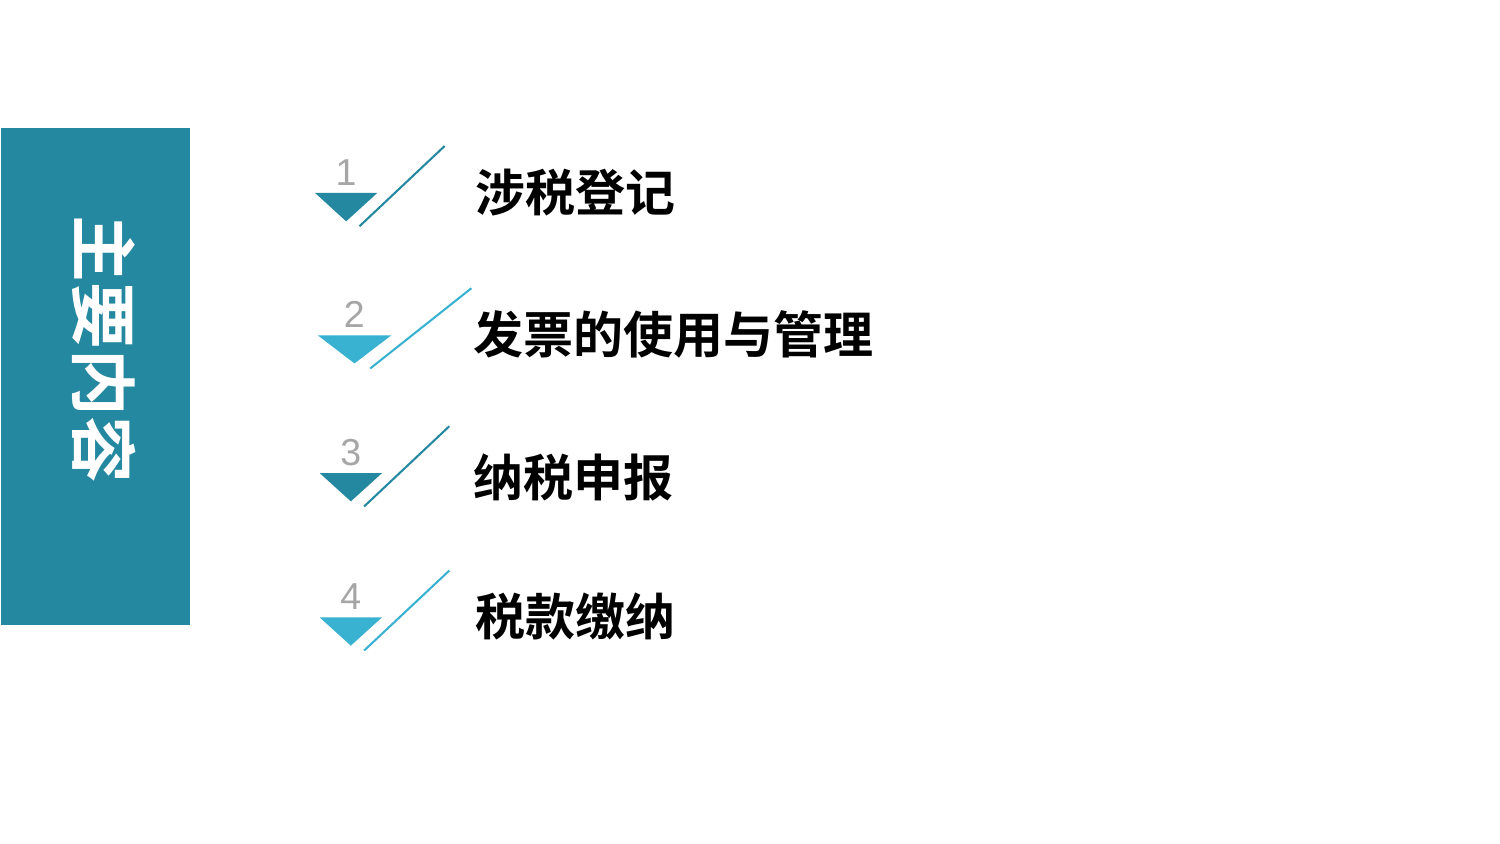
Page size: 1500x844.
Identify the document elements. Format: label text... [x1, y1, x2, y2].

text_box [317, 570, 834, 651]
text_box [312, 145, 834, 227]
text_box [1, 128, 190, 625]
text_box 主要内容 [64, 128, 146, 571]
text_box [314, 287, 928, 369]
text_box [317, 425, 832, 507]
